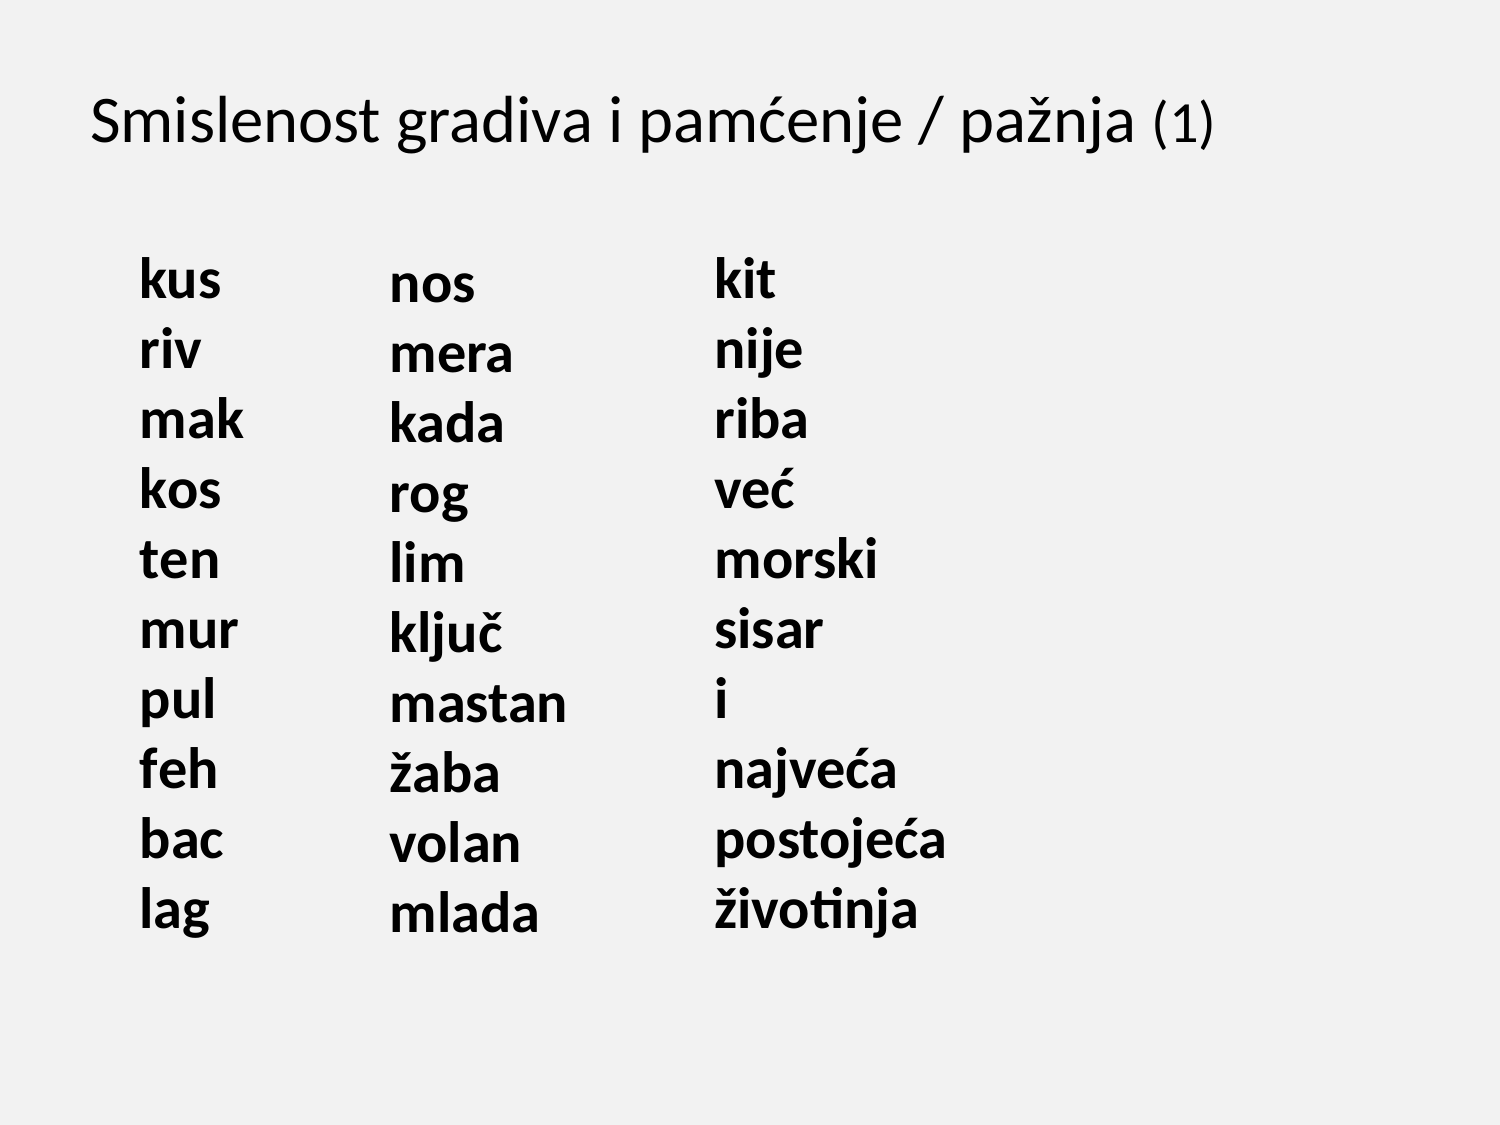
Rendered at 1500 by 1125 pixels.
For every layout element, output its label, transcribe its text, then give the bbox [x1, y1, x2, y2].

text_box kus riv mak kos ten mur pul feh bac lag [123, 248, 315, 977]
text_box kit nije riba već morski sisar i najveća postojeća životinja [698, 248, 989, 952]
text_box nos mera kada rog lim ključ mastan žaba volan mlada [373, 235, 640, 952]
title Smislenost gradiva i pamćenje / pažnja (1) [75, 45, 1425, 188]
